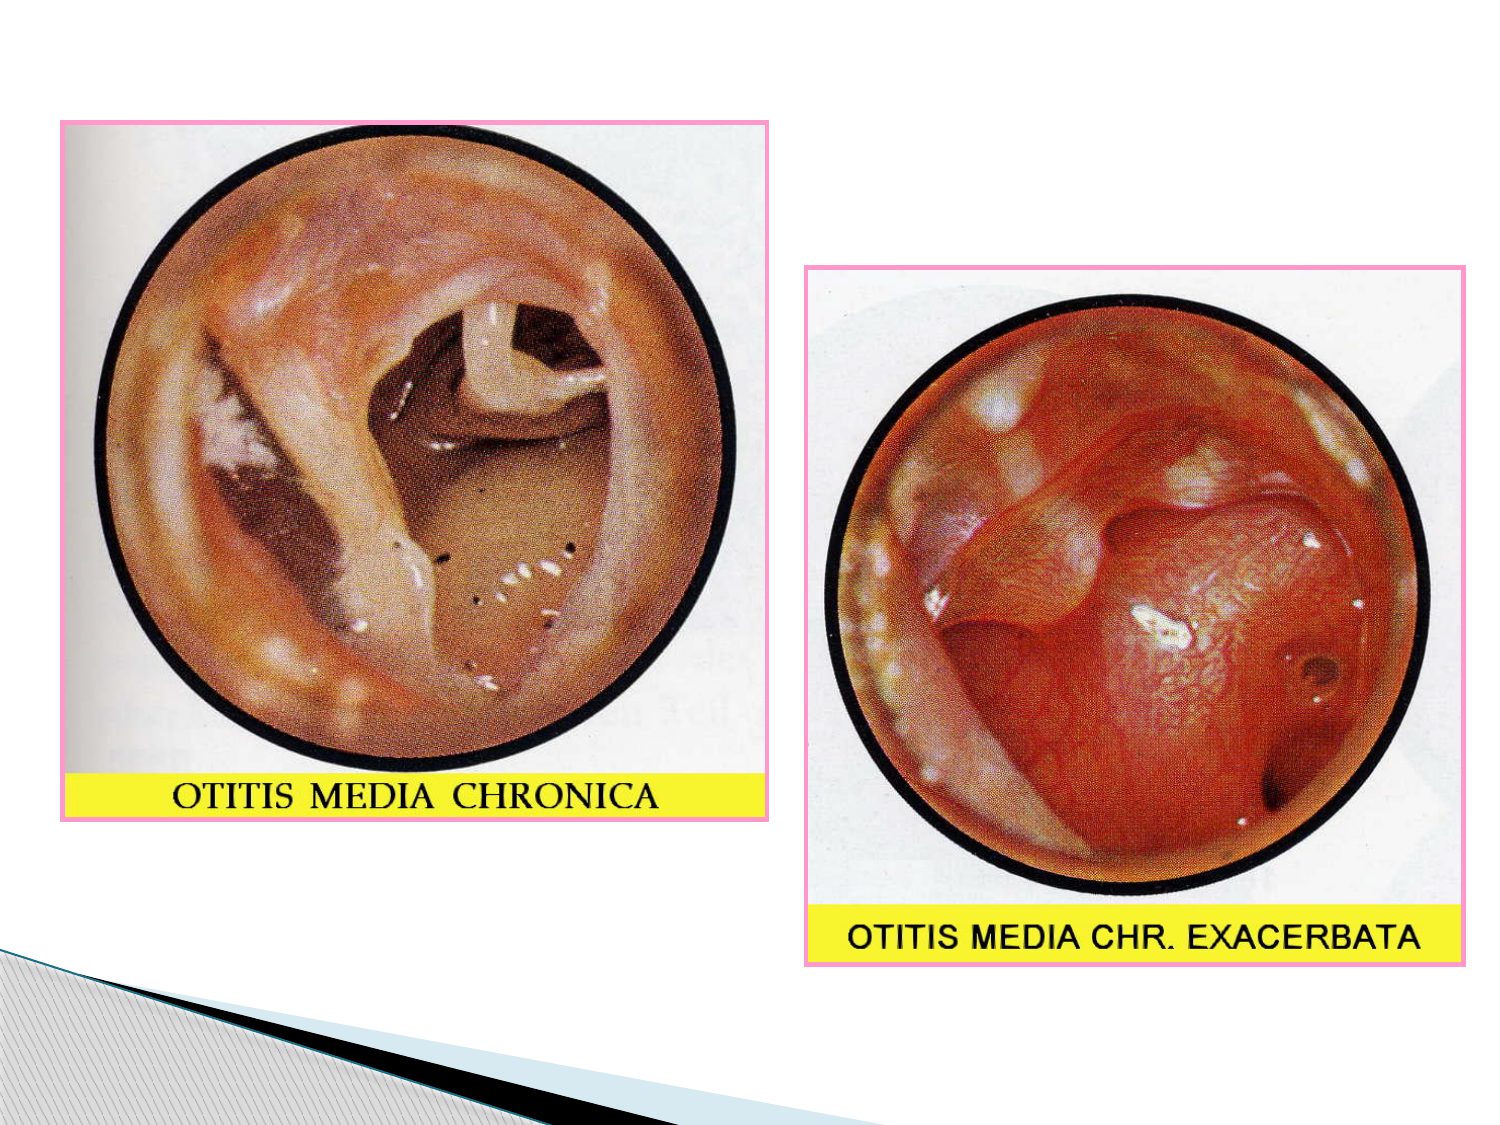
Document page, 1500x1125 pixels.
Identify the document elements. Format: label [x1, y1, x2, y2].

picture [808, 269, 1462, 963]
picture [64, 124, 766, 818]
